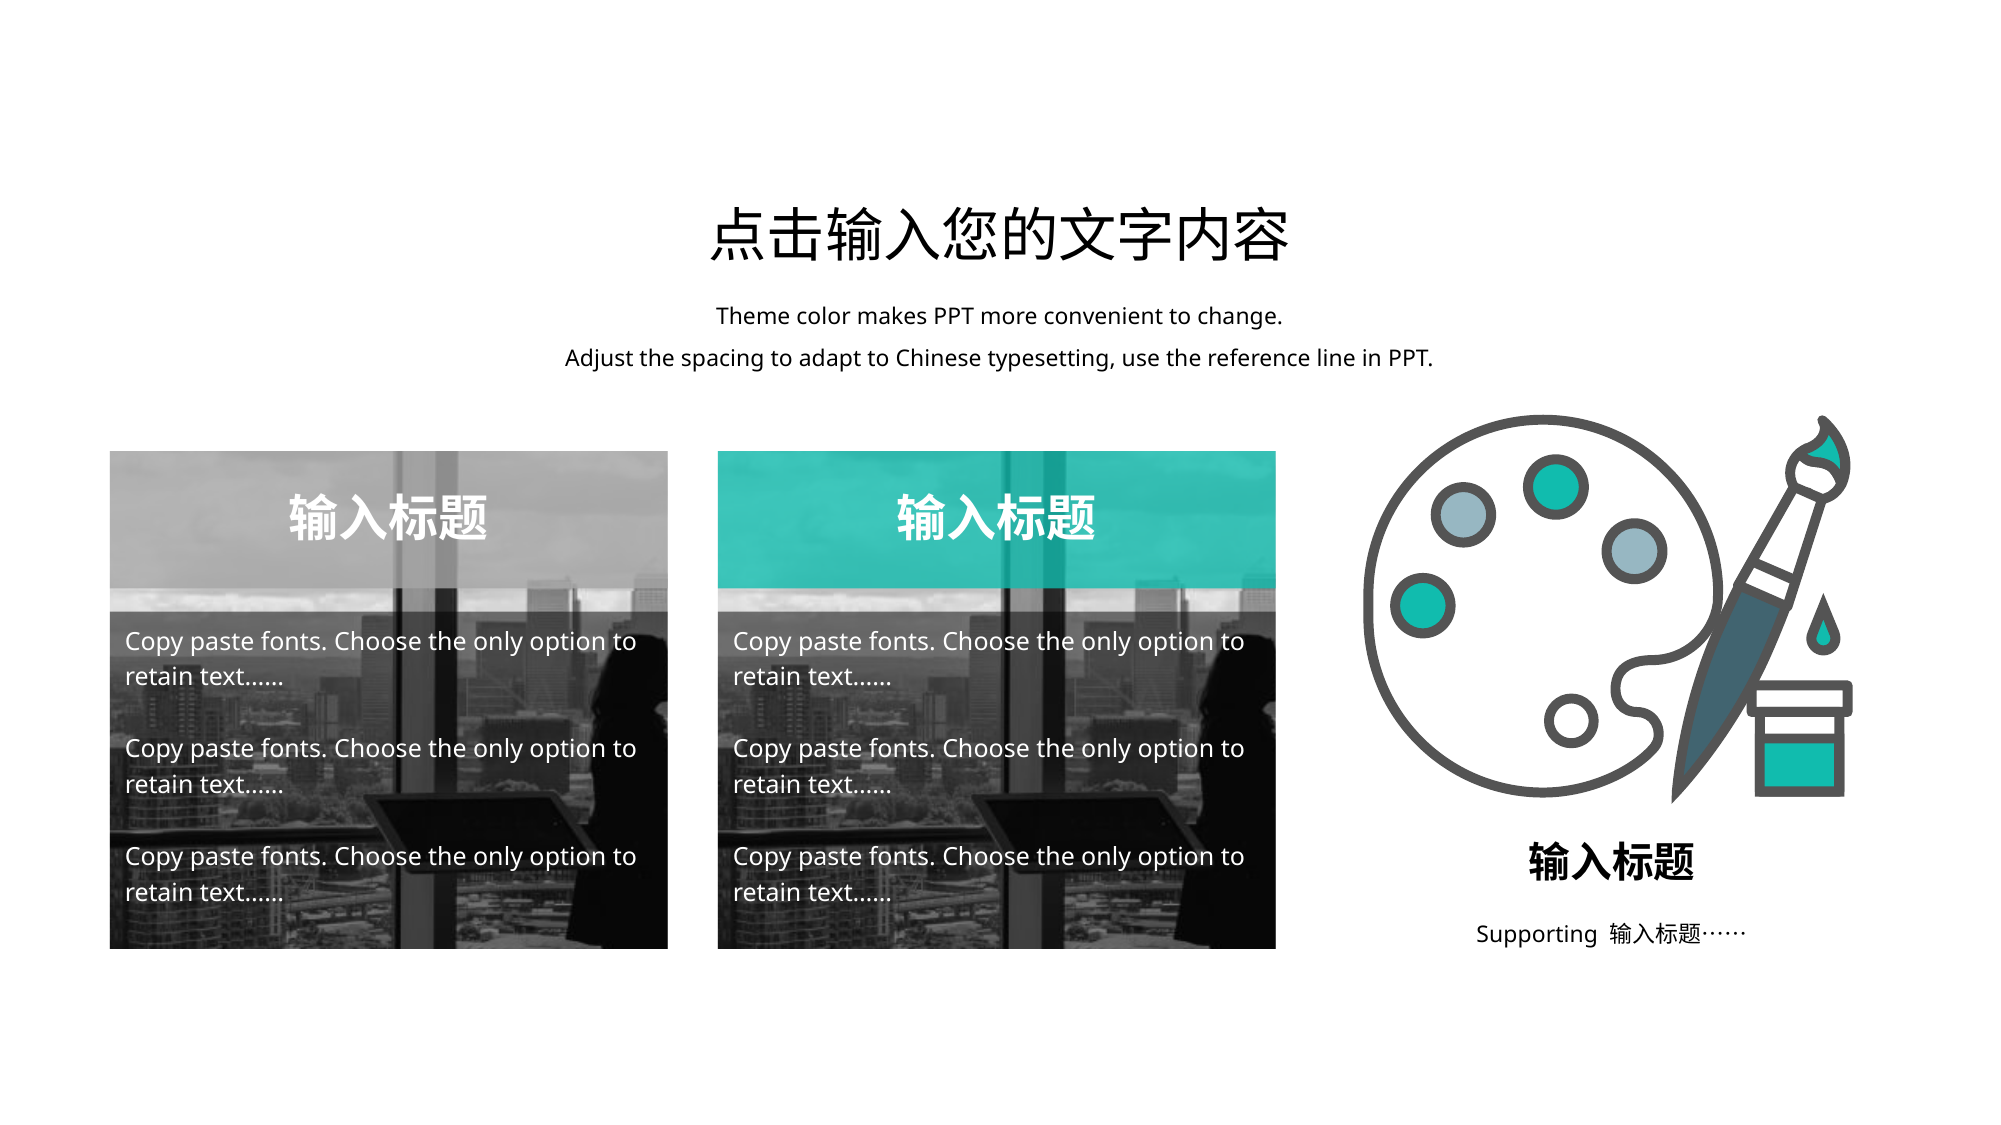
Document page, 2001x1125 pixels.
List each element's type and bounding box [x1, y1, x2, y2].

text_box [109, 185, 1890, 974]
